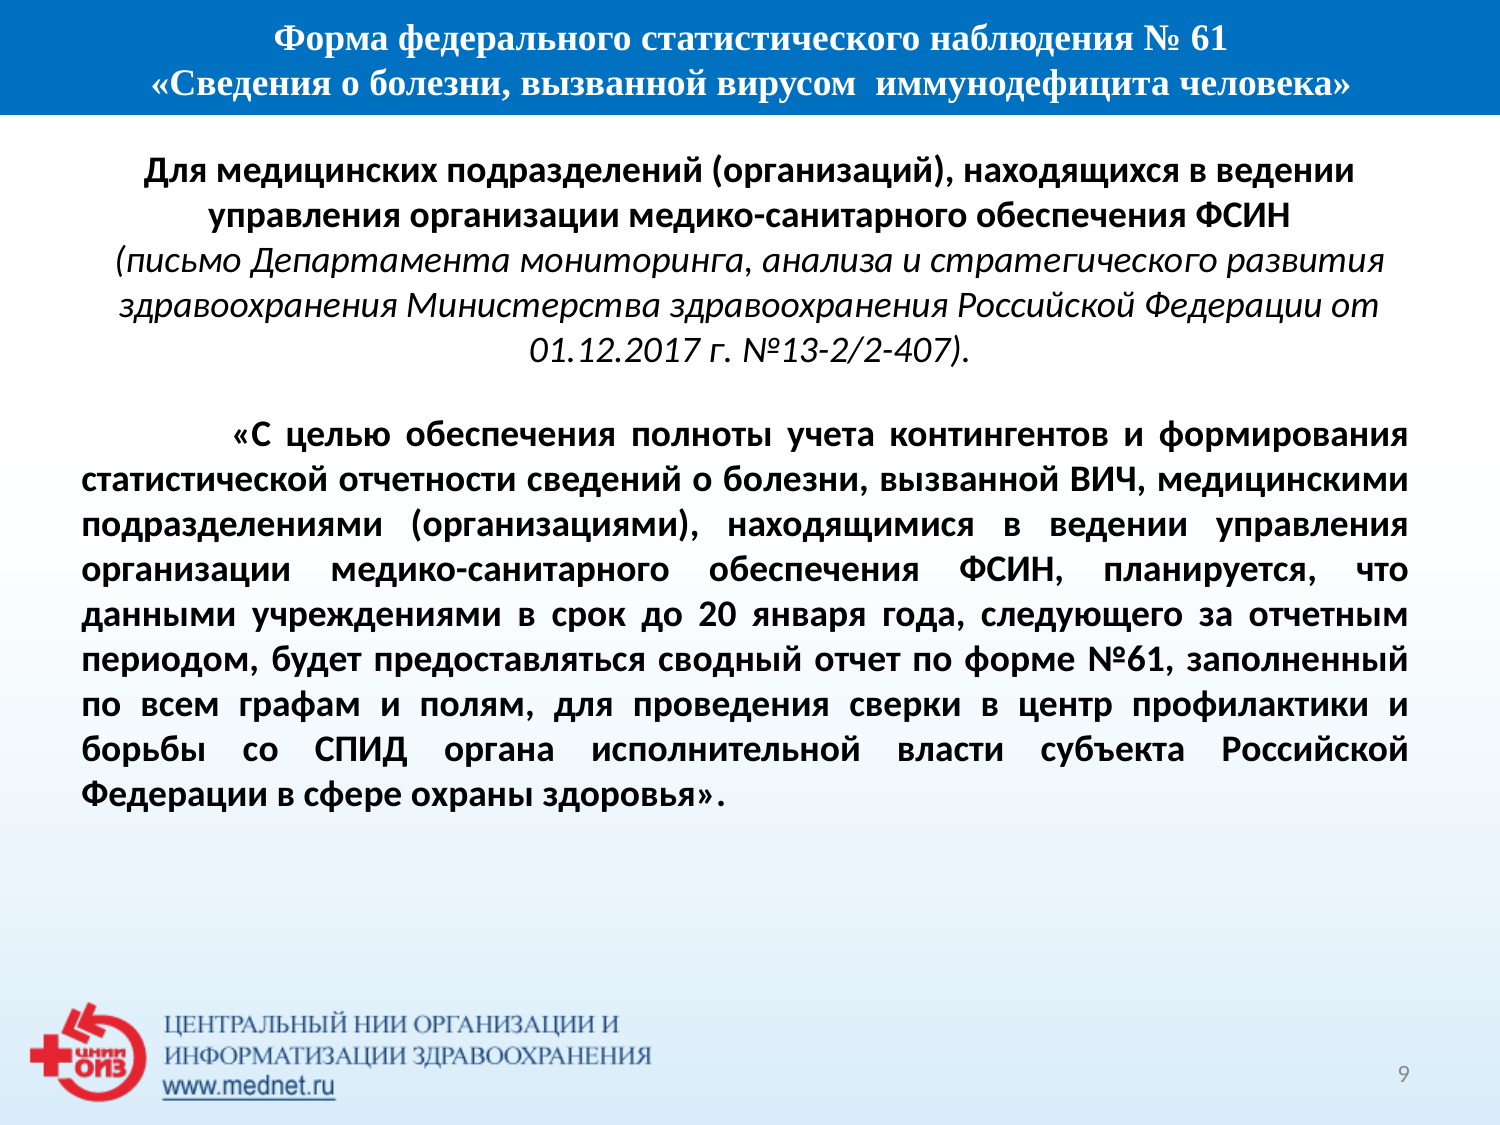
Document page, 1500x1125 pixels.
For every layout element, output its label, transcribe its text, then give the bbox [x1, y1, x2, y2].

text_box Для медицинских подразделений (организаций), находящихся в ведении управления организации медико-санитарного обеспечения ФСИН (письмо Департамента мониторинга, анализа и стратегического развития здравоохранения Министерства здравоохранения Российской Федерации от 01.12.2017 г. №13-2/2-407). [29, 137, 1471, 377]
text_box «С целью обеспечения полноты учета контингентов и формирования статистической отчетности сведений о болезни, вызванной ВИЧ, медицинскими подразделениями (организациями), находящимися в ведении управления организации медико-санитарного обеспечения ФСИН, планируется, что данными учреждениями в срок до 20 января года, следующего за отчетным периодом, будет предоставляться сводный отчет по форме №61, заполненный по всем графам и полям, для проведения сверки в центр профилактики и борьбы со СПИД органа исполнительной власти субъекта Российской Федерации в сфере охраны здоровья». [66, 401, 1425, 822]
slide_number 9 [1074, 1042, 1425, 1103]
picture [0, 117, 1500, 1125]
text_box Форма федерального статистического наблюдения № 61 «Сведения о болезни, вызванной вирусом иммунодефицита человека» [0, 0, 1500, 117]
